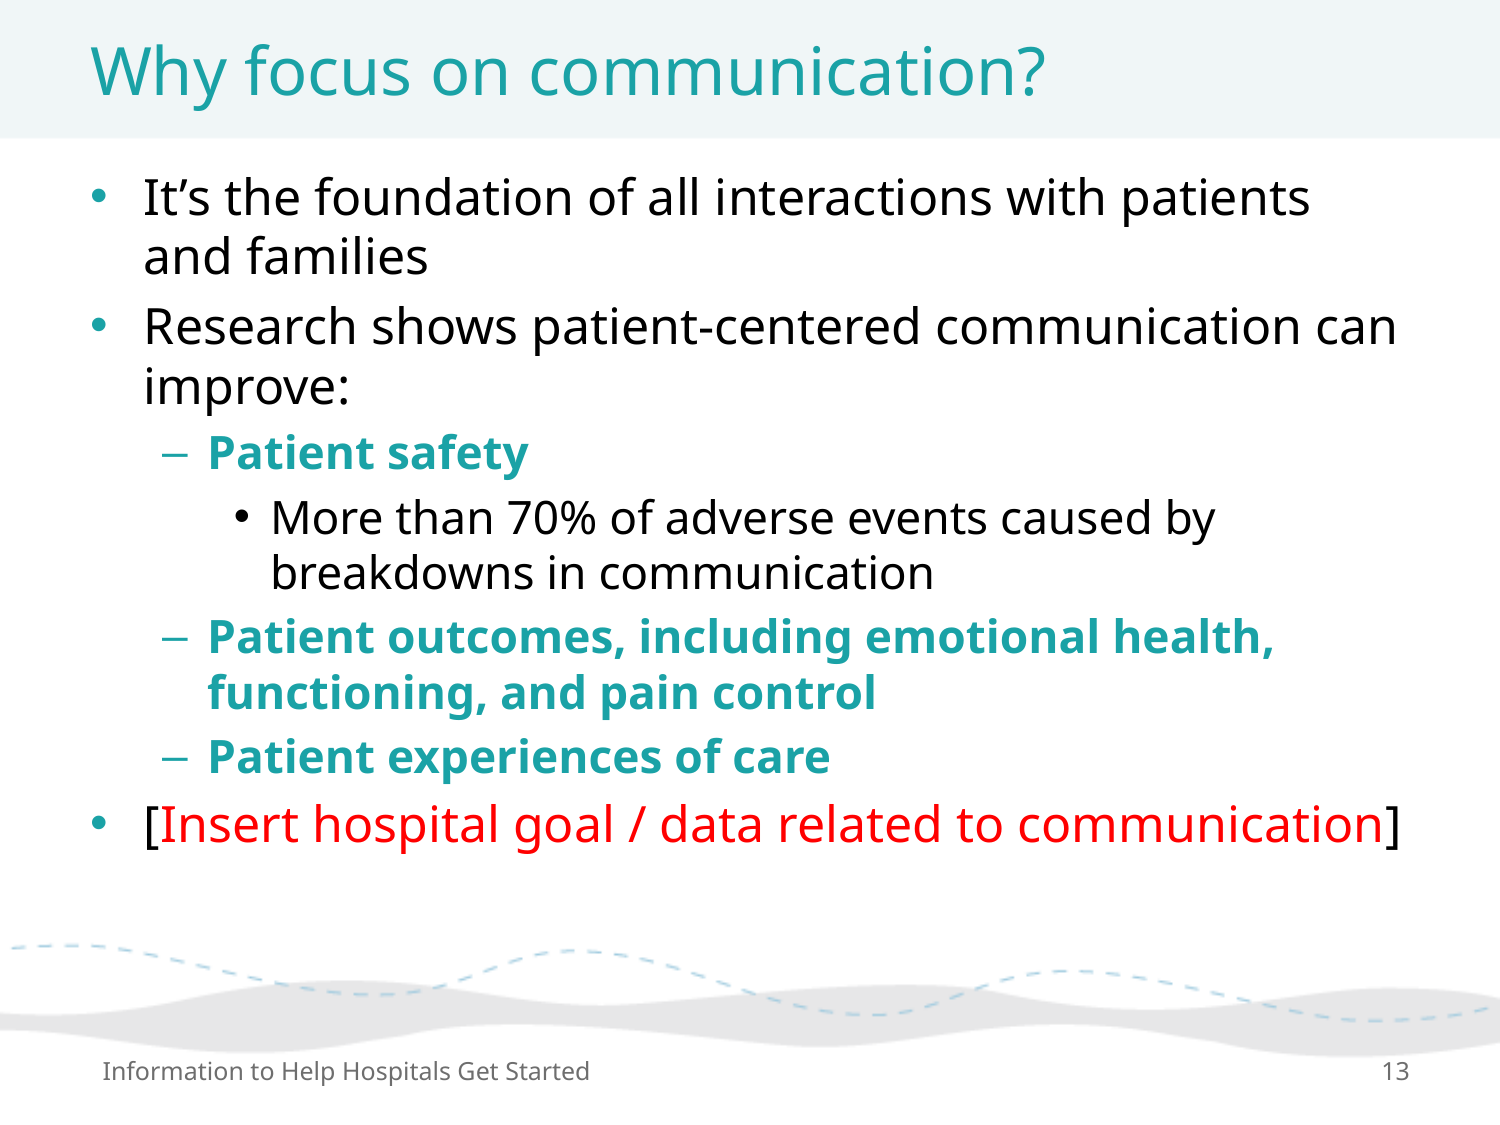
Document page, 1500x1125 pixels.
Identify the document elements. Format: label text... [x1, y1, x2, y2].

slide_number 13 [1074, 1042, 1425, 1103]
list It’s the foundation of all interactions with patients and families Research shows patient-centered communication can improve: Patient safety More than 70% of adverse events caused by breakdowns in communication Patient outcomes, including emotional health, functioning, and pain control Patient experiences of care [Insert hospital goal / data related to communication] [75, 157, 1425, 900]
picture [0, 0, 1500, 1125]
title Why focus on communication? [75, 0, 1425, 138]
footer Information to Help Hospitals Get Started [87, 1042, 763, 1103]
